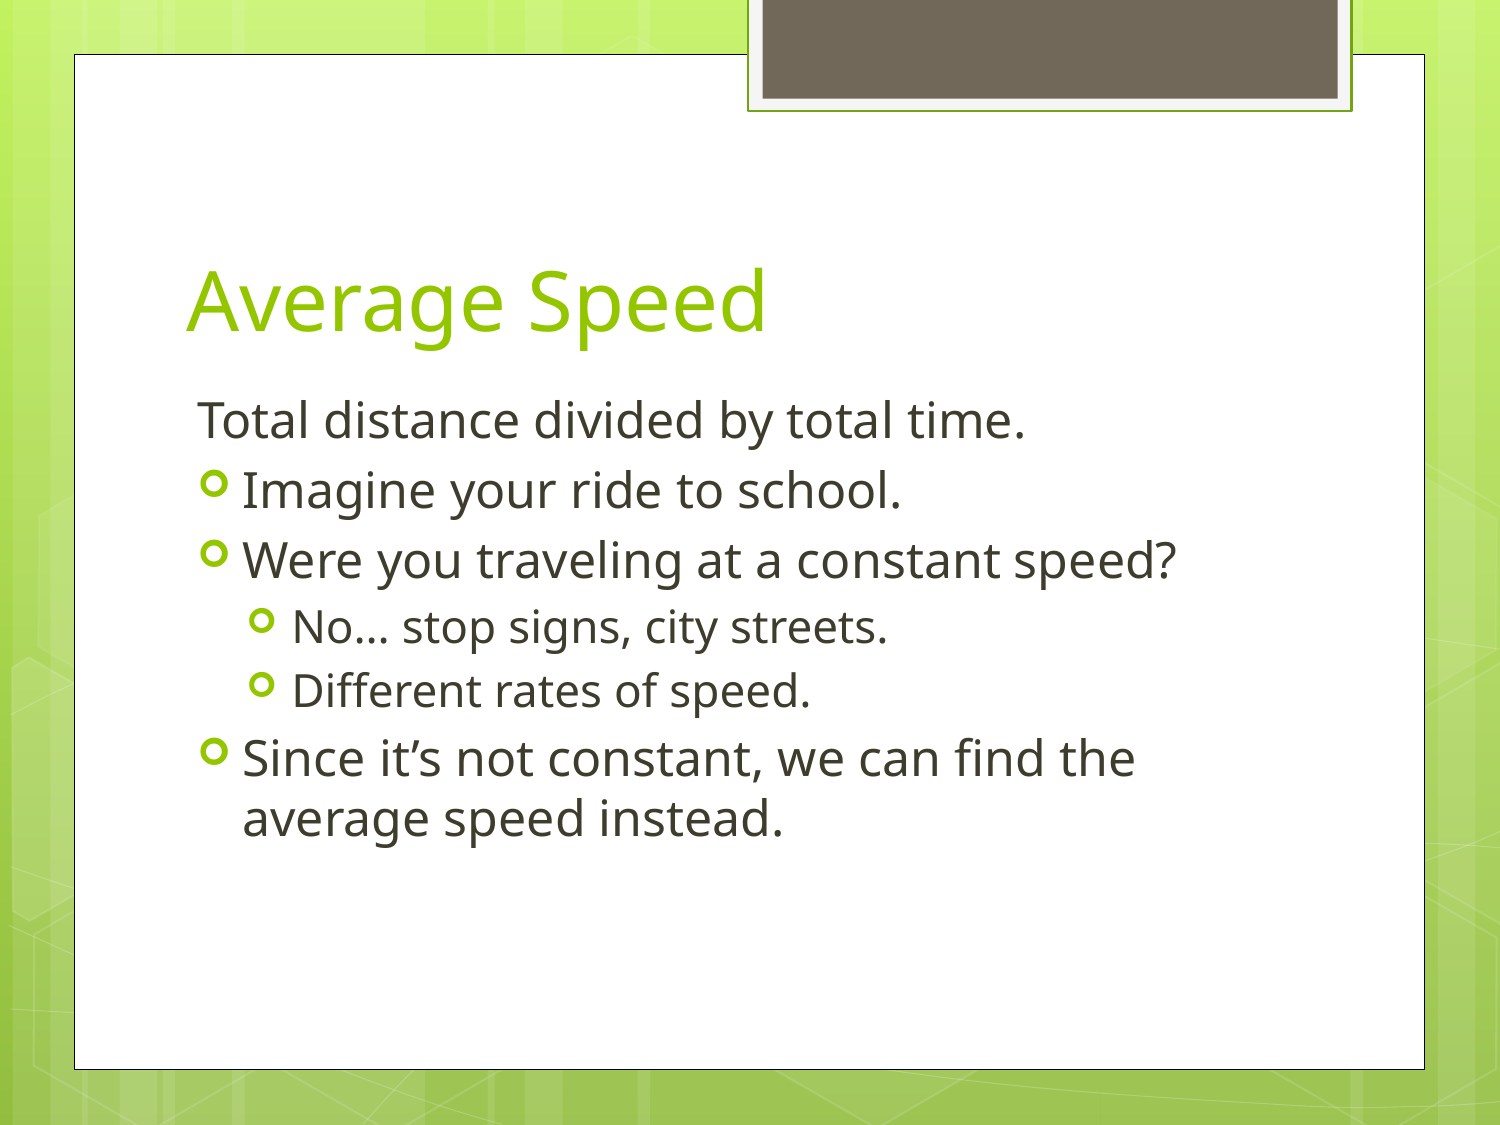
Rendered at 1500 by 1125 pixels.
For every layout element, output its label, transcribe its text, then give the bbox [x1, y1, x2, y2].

title Average Speed [171, 168, 1324, 357]
list Total distance divided by total time. Imagine your ride to school. Were you traveling at a constant speed? No… stop signs, city streets. Different rates of speed. Since it’s not constant, we can find the average speed instead. [171, 381, 1283, 957]
